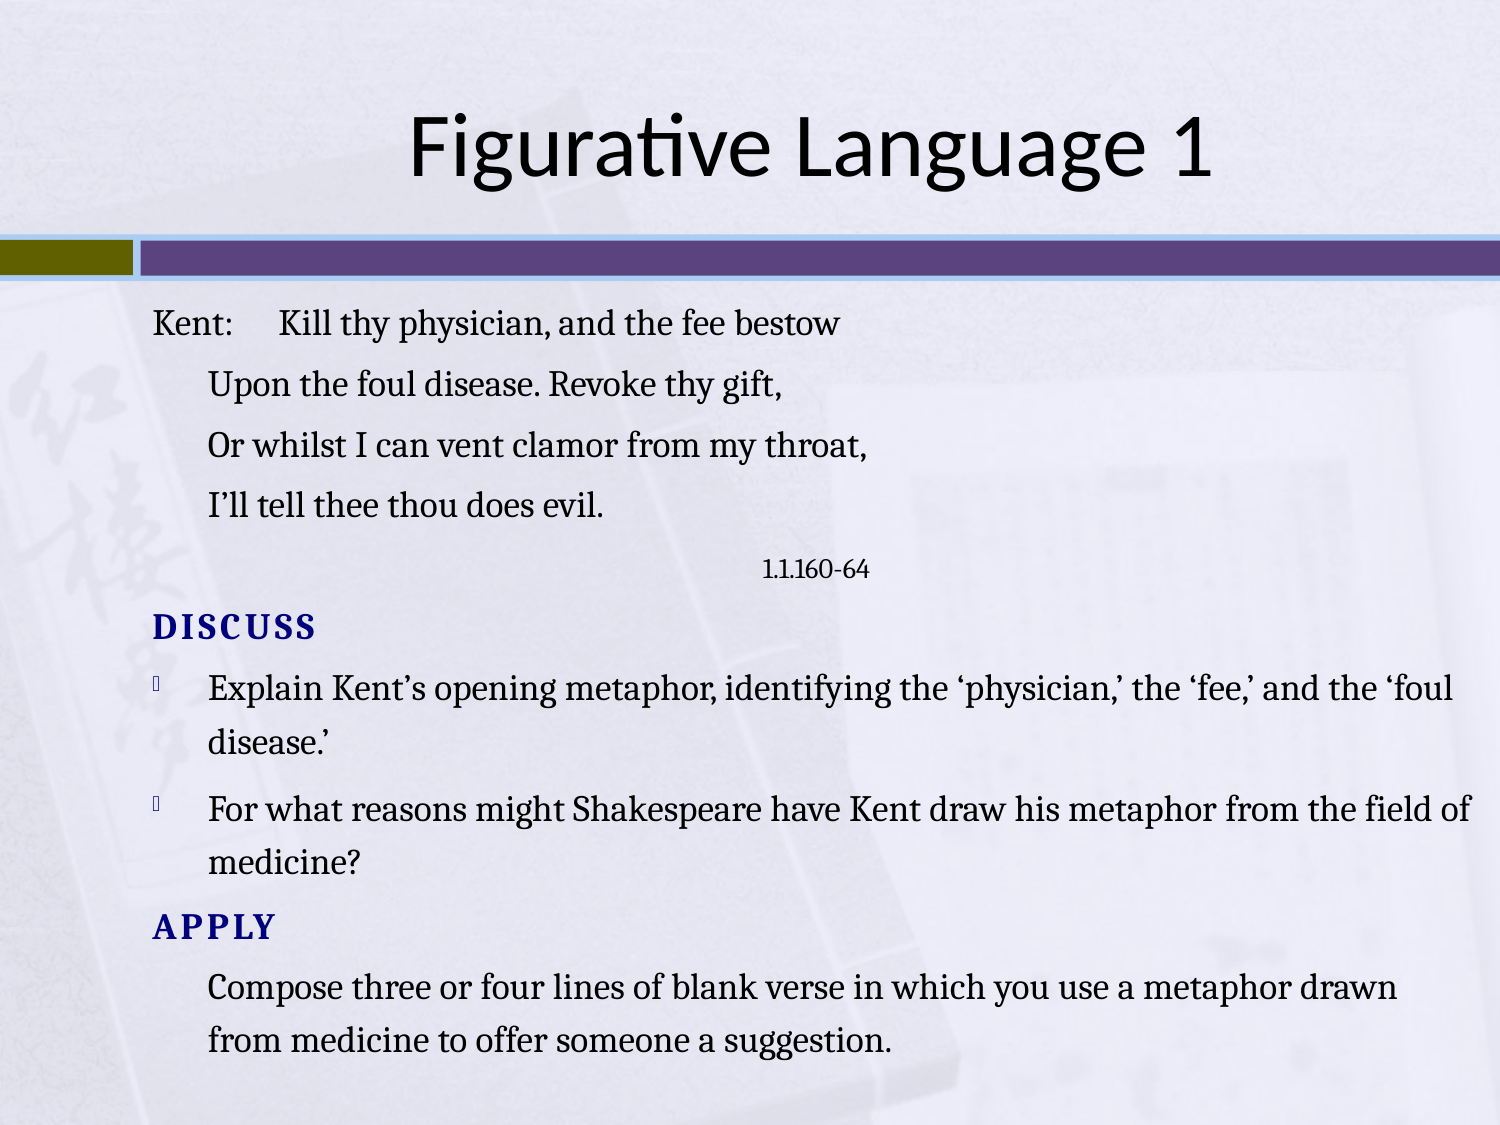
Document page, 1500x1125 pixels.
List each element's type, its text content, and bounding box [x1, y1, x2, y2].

title Figurative Language 1 [137, 46, 1488, 234]
list Kent: Kill thy physician, and the fee bestow Upon the foul disease. Revoke thy gift, Or whilst I can vent clamor from my throat, I’ll tell thee thou does evil. 1.1.160-64 DISCUSS Explain Kent’s opening metaphor, identifying the ‘physician,’ the ‘fee,’ and the ‘foul disease.’ For what reasons might Shakespeare have Kent draw his metaphor from the field of medicine? APPLY Compose three or four lines of blank verse in which you use a metaphor drawn from medicine to offer someone a suggestion. [137, 281, 1488, 1076]
